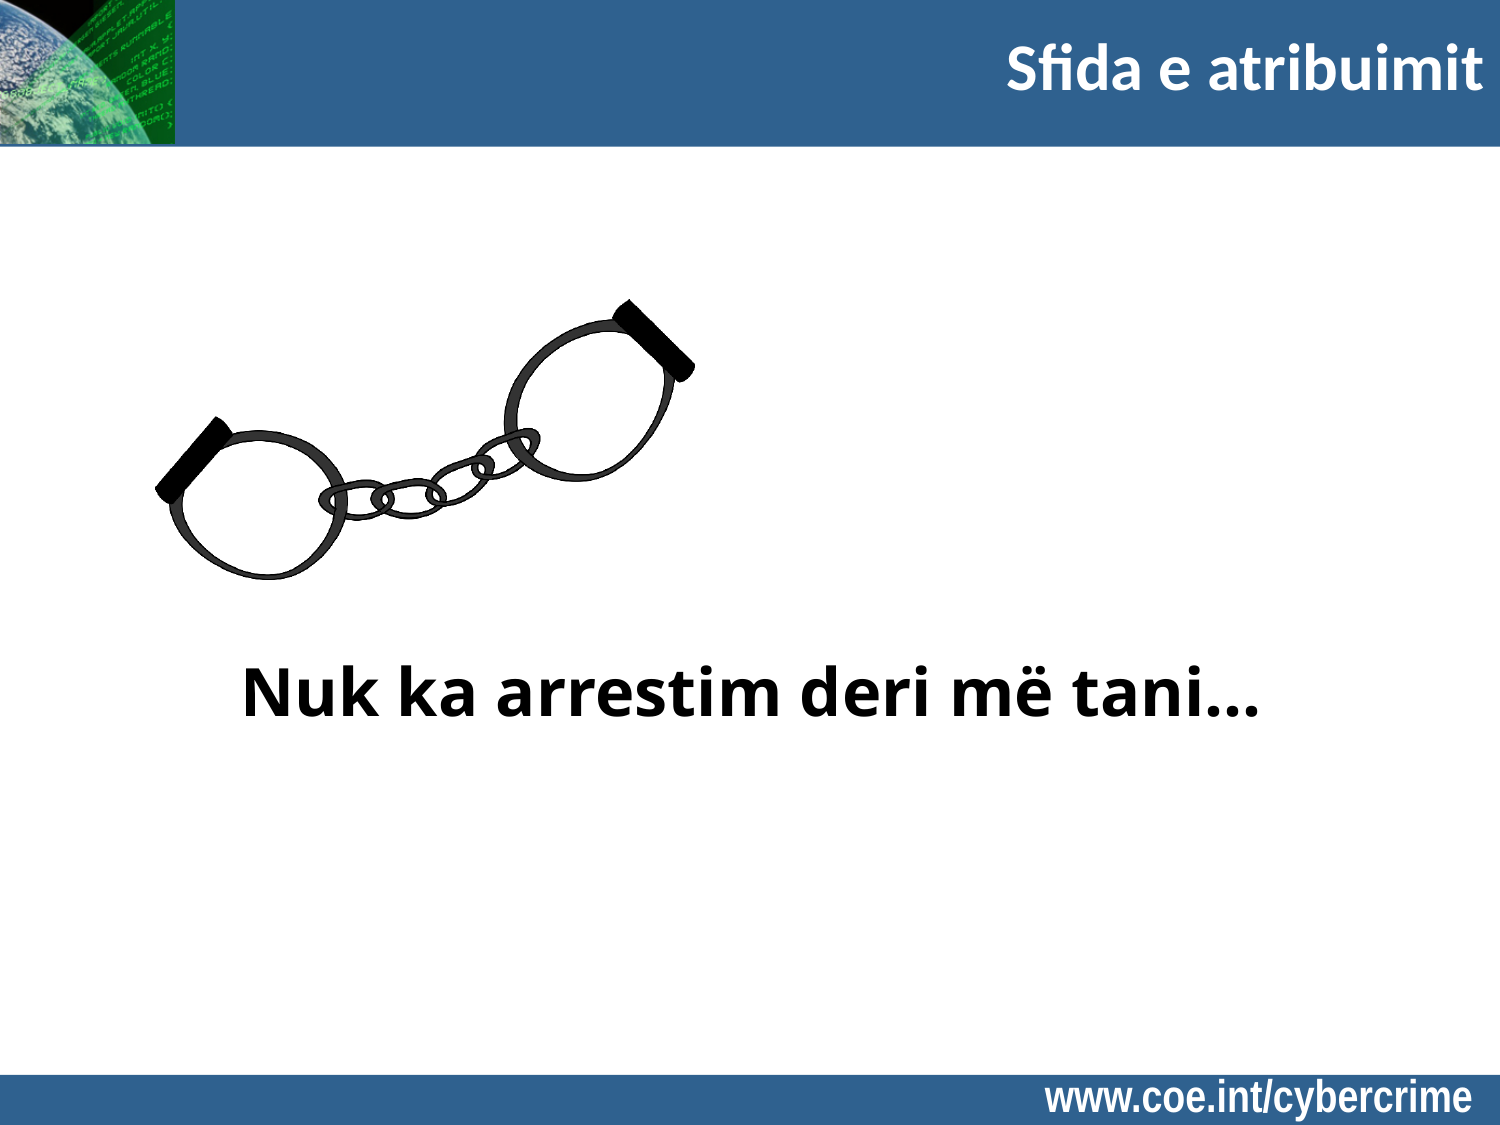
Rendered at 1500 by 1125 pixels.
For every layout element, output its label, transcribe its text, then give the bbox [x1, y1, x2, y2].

text_box [0, 1073, 1030, 1125]
picture [0, 0, 175, 144]
text_box www.coe.int/cybercrime [1030, 1059, 1500, 1125]
text_box Sfida e atribuimit [177, 0, 1500, 149]
text_box Nuk ka arrestim deri më tani… [1, 479, 1500, 900]
picture [154, 299, 695, 581]
